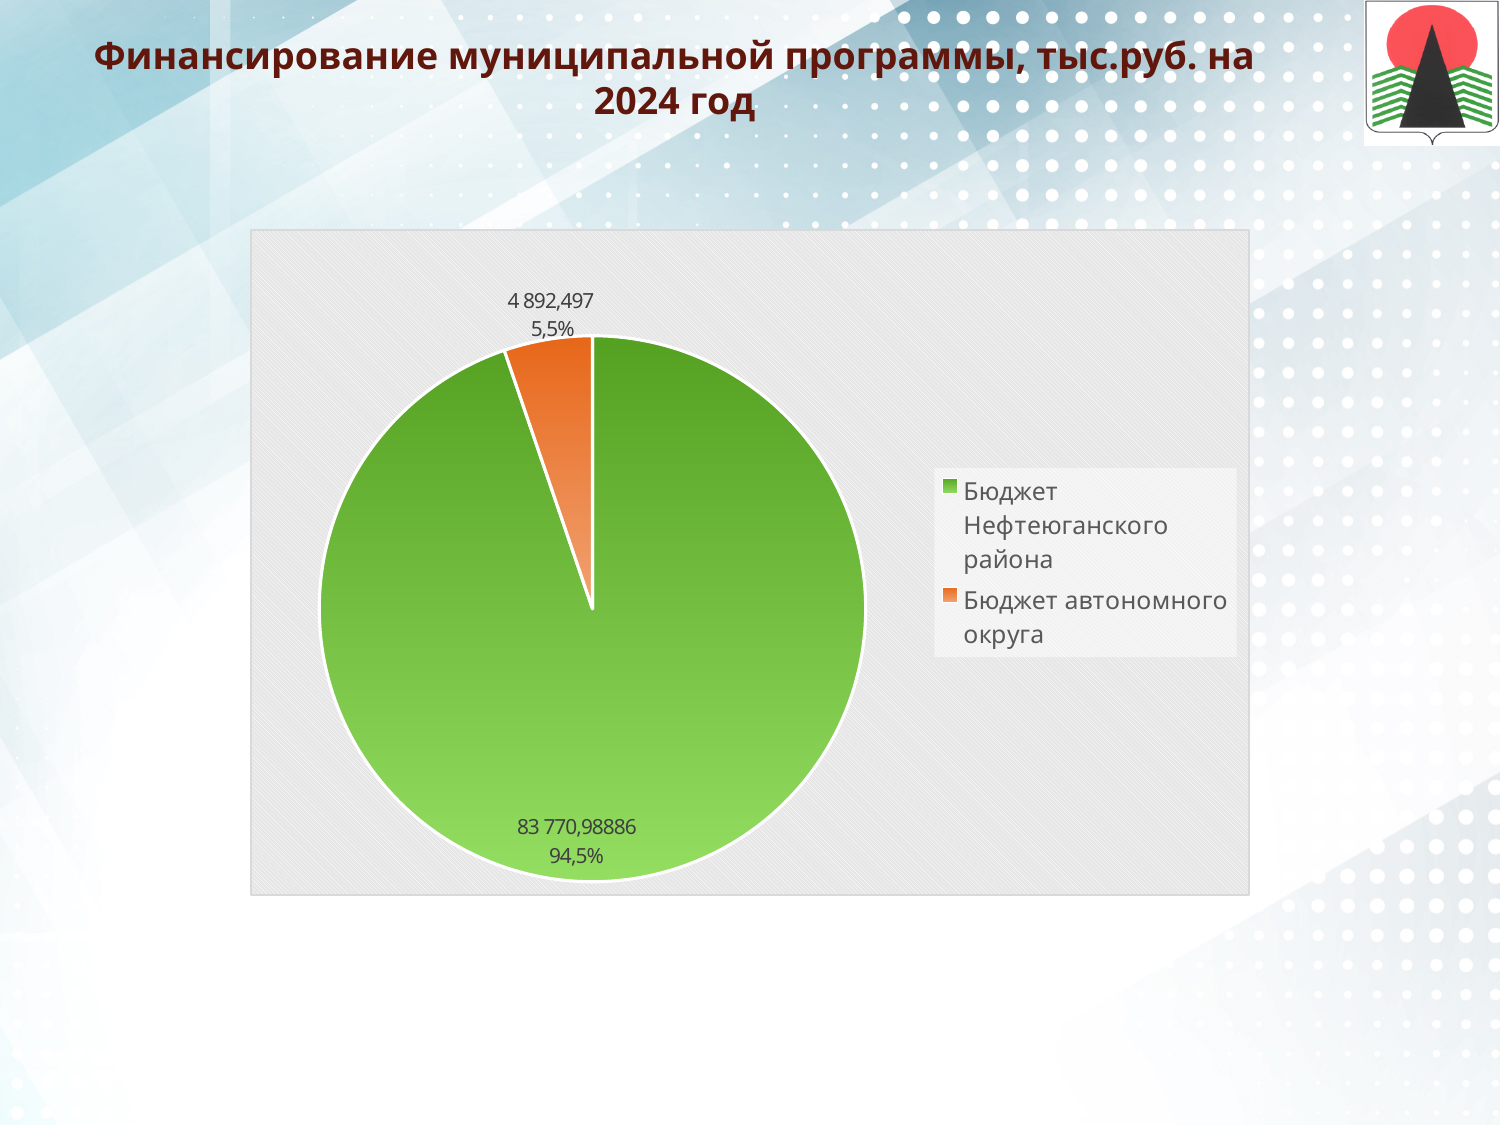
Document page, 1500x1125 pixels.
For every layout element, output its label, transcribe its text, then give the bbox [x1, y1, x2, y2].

text_box Финансирование муниципальной программы, тыс.руб. на 2024 год [32, 24, 1317, 130]
chart [249, 228, 1251, 897]
picture [0, 0, 1500, 1125]
